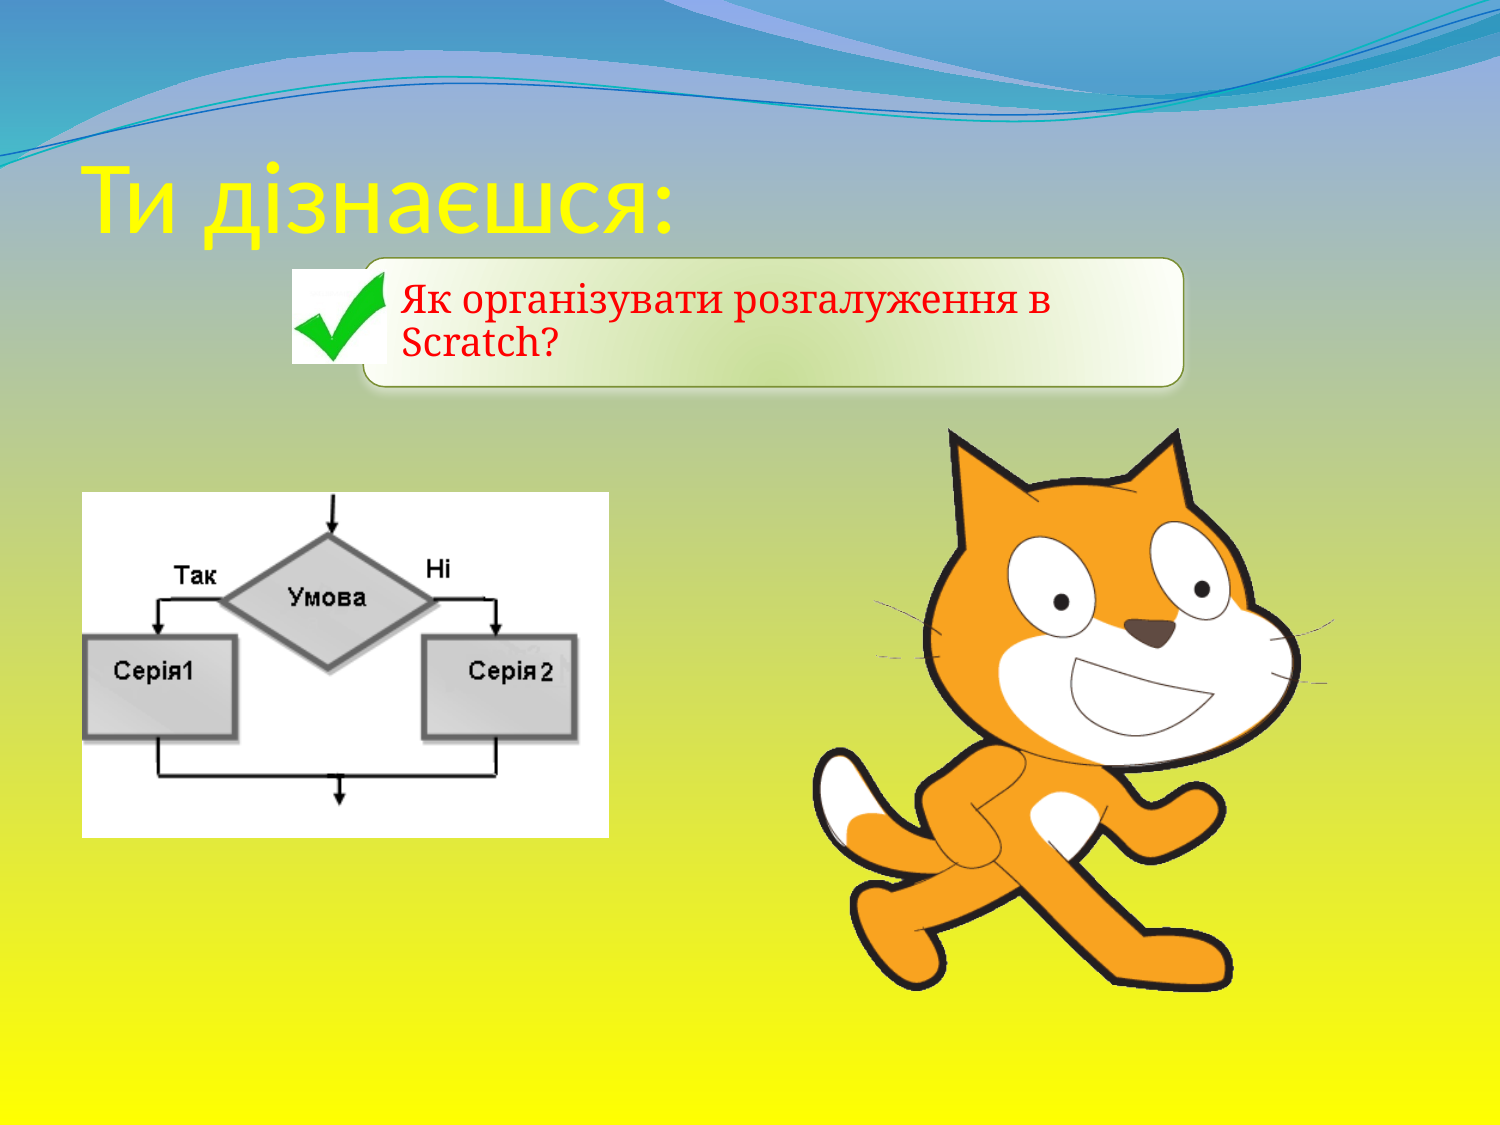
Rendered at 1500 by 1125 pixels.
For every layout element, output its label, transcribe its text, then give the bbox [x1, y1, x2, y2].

picture [773, 409, 1372, 1008]
title Ти дізнаєшся: [80, 66, 1431, 254]
picture [292, 269, 387, 364]
picture [81, 491, 609, 838]
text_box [363, 257, 1184, 387]
